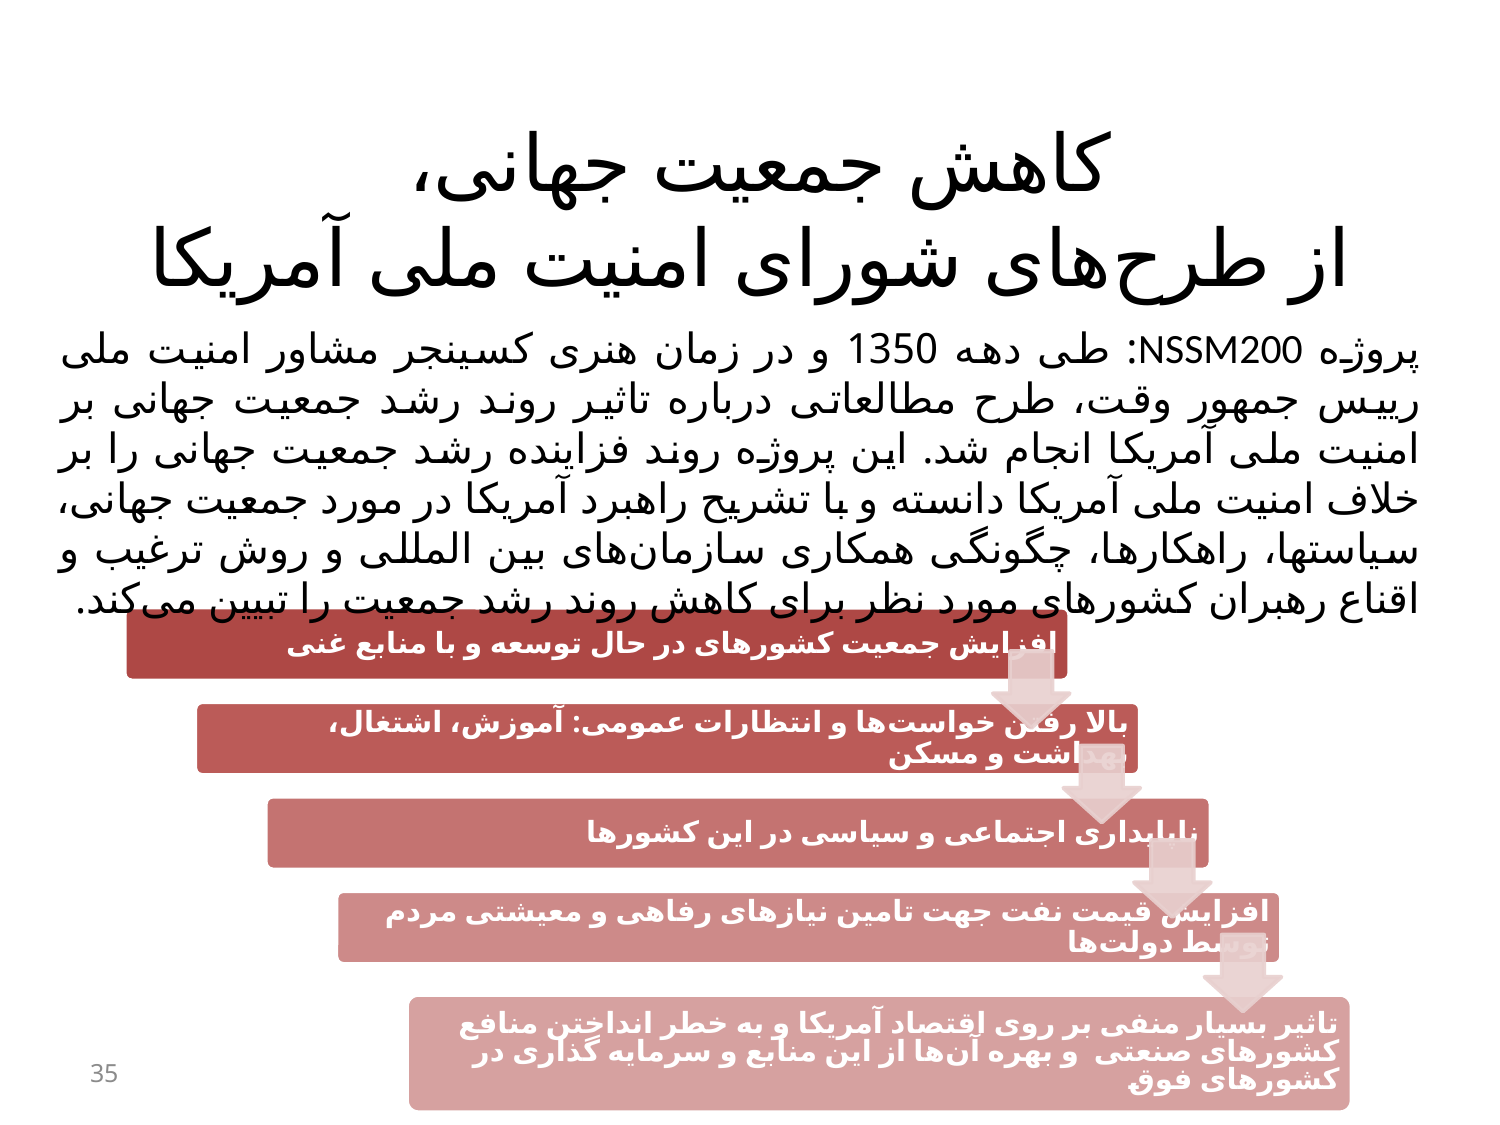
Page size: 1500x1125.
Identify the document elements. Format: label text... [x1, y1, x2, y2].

text_box پروژه NSSM200: طی دهه 1350 و در زمان هنری کسینجر مشاور امنیت ملی رییس جمهور وقت، طرح مطالعاتی درباره تاثیر روند رشد جمعیت جهانی بر امنیت ملی آمریکا انجام شد. این پروژه روند فزاینده رشد جمعیت جهانی را بر خلاف امنیت ملی آمریکا دانسته و با تشریح راهبرد آمریکا در مورد جمعیت جهانی، سیاستها، راهکارها، چگونگی همکاری سازمان‌های بین المللی و روش ترغیب و اقناع رهبران کشورهای مورد نظر برای کاهش روند رشد جمعیت را تبیین می‌کند. [41, 314, 1436, 630]
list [124, 474, 1352, 1125]
title کاهش جمعیت جهانی، از طرح‌های شورای امنیت ملی آمریکا [75, 113, 1425, 302]
slide_number 35 [75, 1042, 119, 1103]
